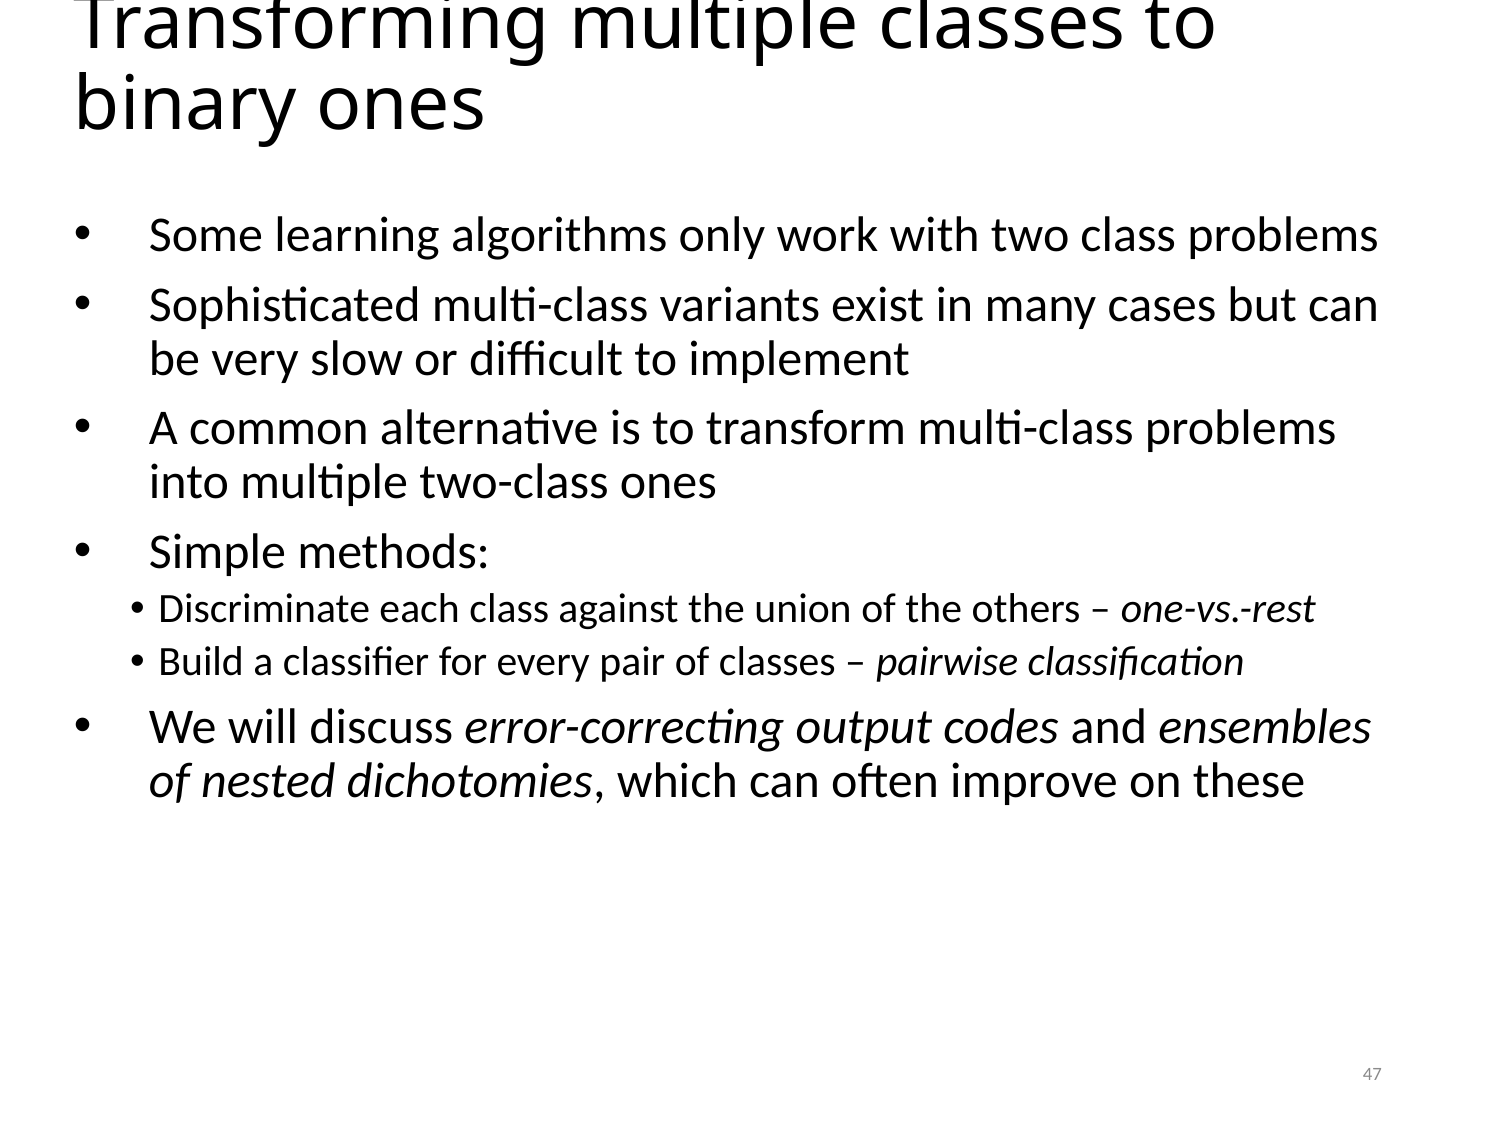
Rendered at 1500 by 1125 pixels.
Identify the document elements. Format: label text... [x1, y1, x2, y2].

slide_number 47 [1059, 1042, 1397, 1103]
title Transforming multiple classes to binary ones [58, 0, 1446, 159]
list Some learning algorithms only work with two class problems Sophisticated multi-class variants exist in many cases but can be very slow or difficult to implement A common alternative is to transform multi-class problems into multiple two-class ones Simple methods: Discriminate each class against the union of the others – one-vs.-rest Build a classifier for every pair of classes – pairwise classification We will discuss error-correcting output codes and ensembles of nested dichotomies, which can often improve on these [58, 200, 1409, 968]
